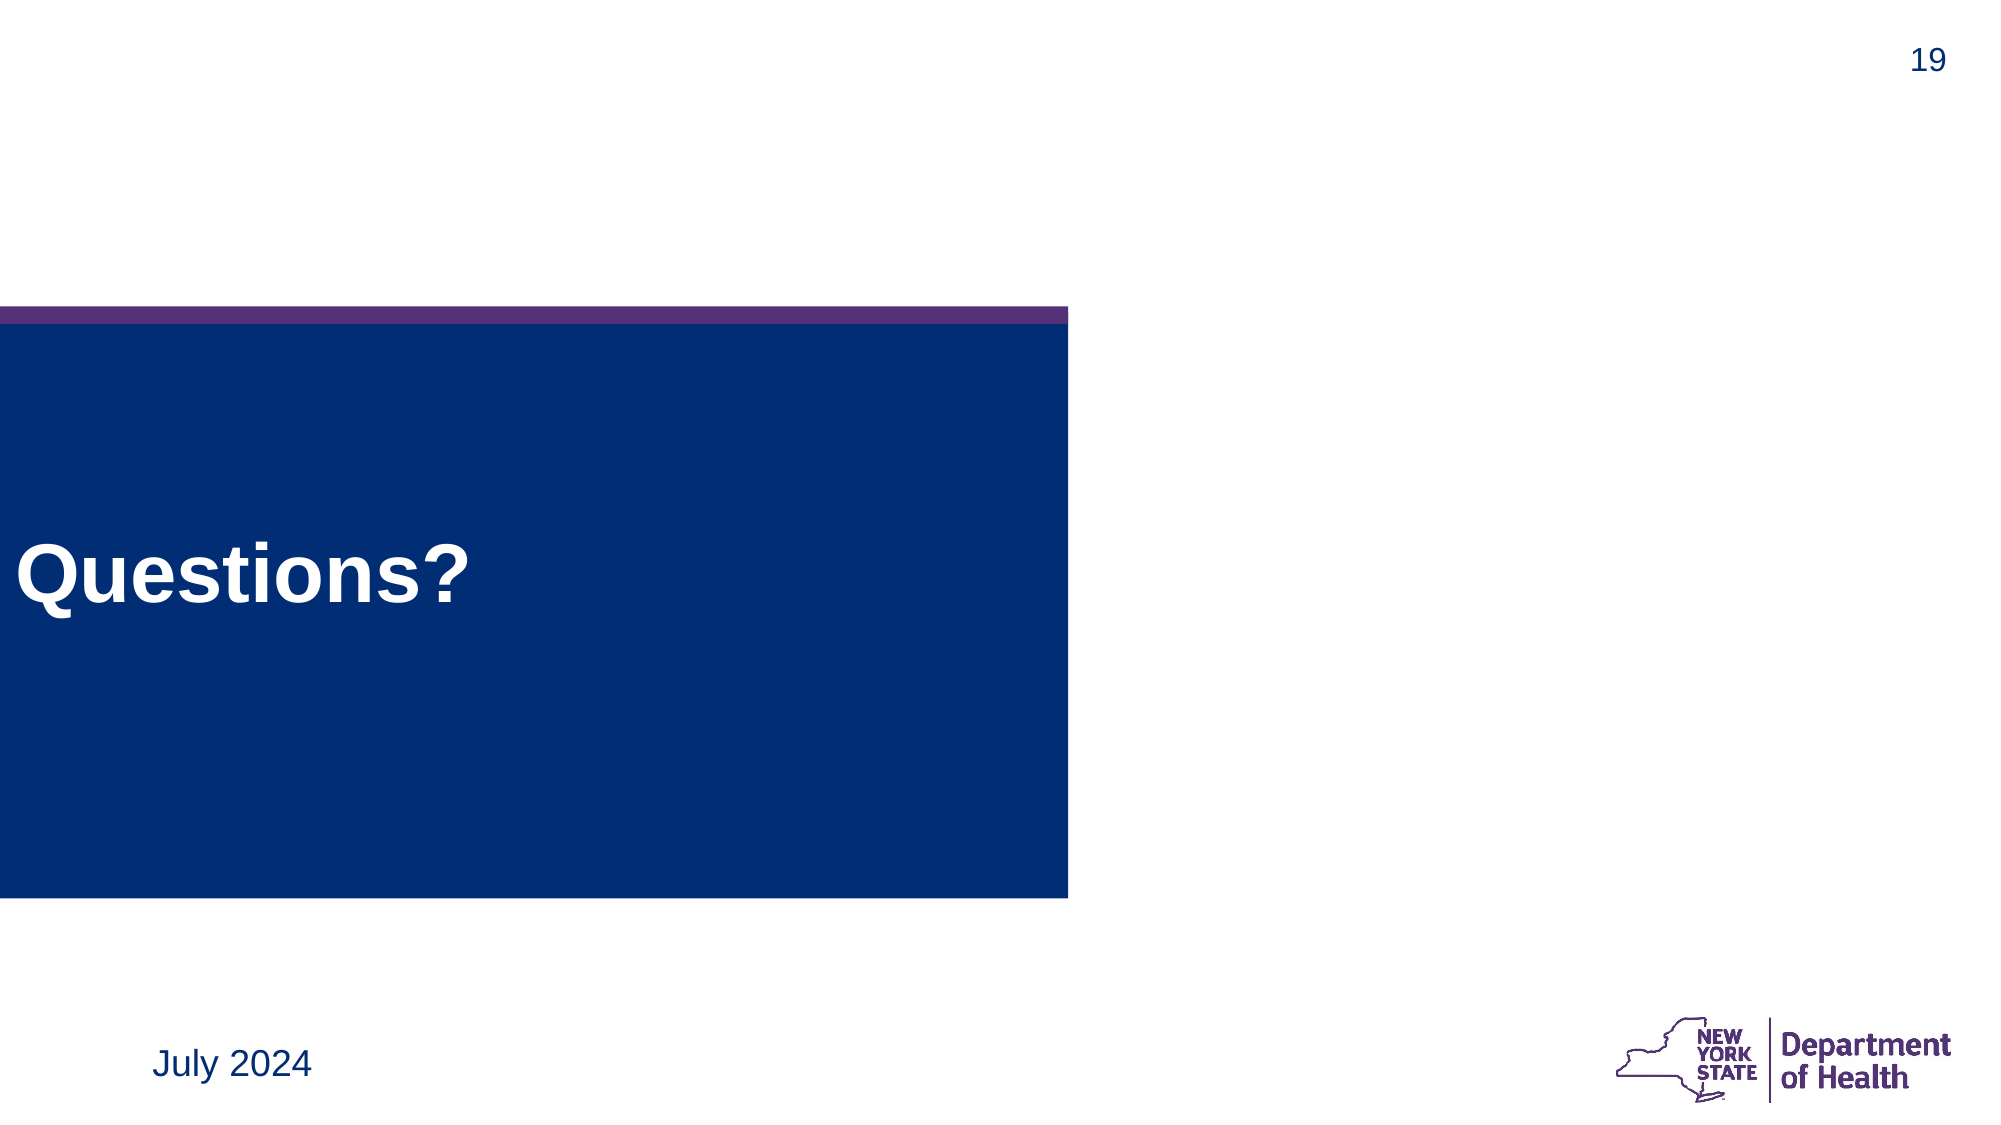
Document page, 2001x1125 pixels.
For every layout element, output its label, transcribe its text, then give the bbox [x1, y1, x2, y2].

list Questions? [0, 442, 1053, 710]
picture [1616, 1017, 1951, 1103]
list July 2024 [137, 1036, 478, 1106]
